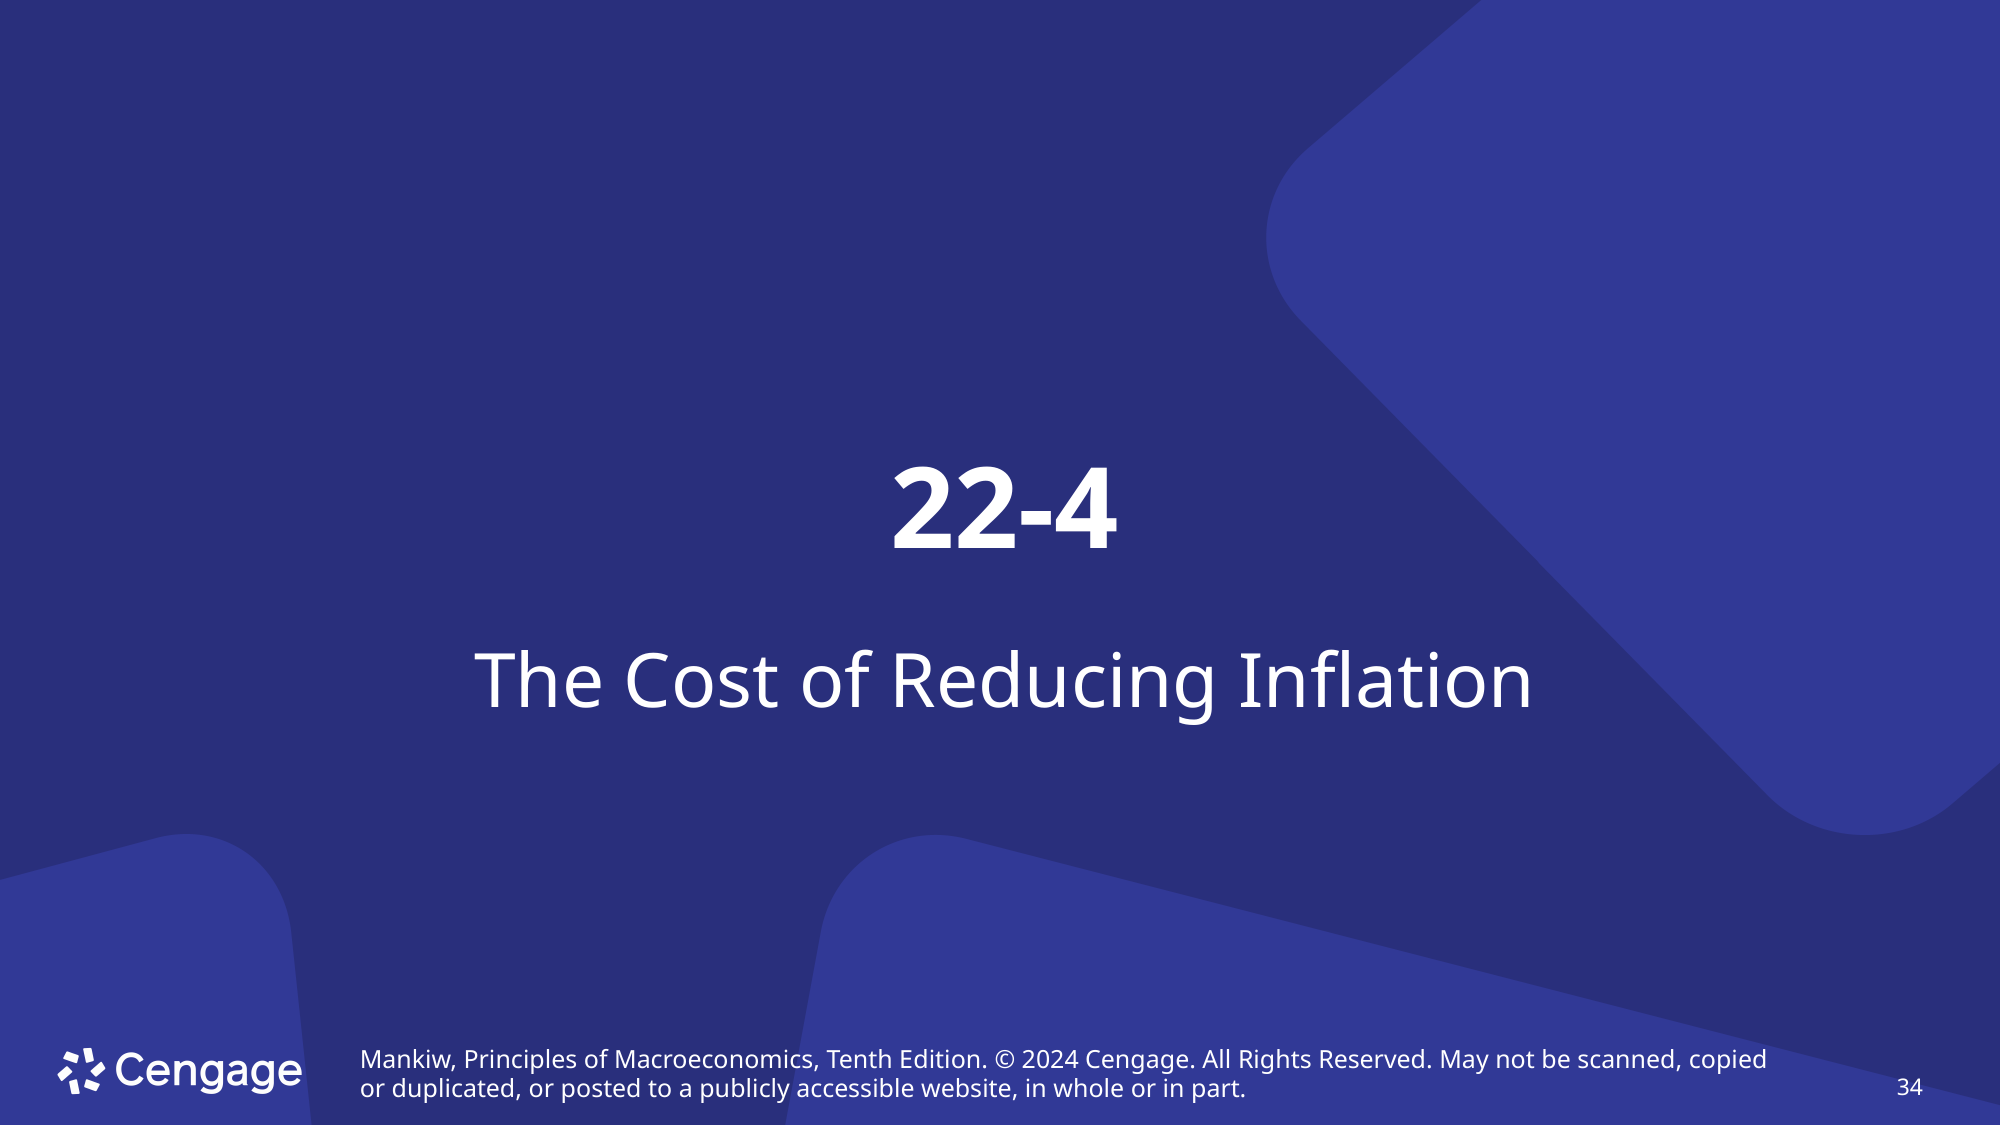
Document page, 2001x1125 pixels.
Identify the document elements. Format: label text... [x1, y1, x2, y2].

subtitle The Cost of Reducing Inflation [150, 624, 1860, 859]
title 22-4 [150, 189, 1860, 581]
picture [0, 0, 2000, 1125]
